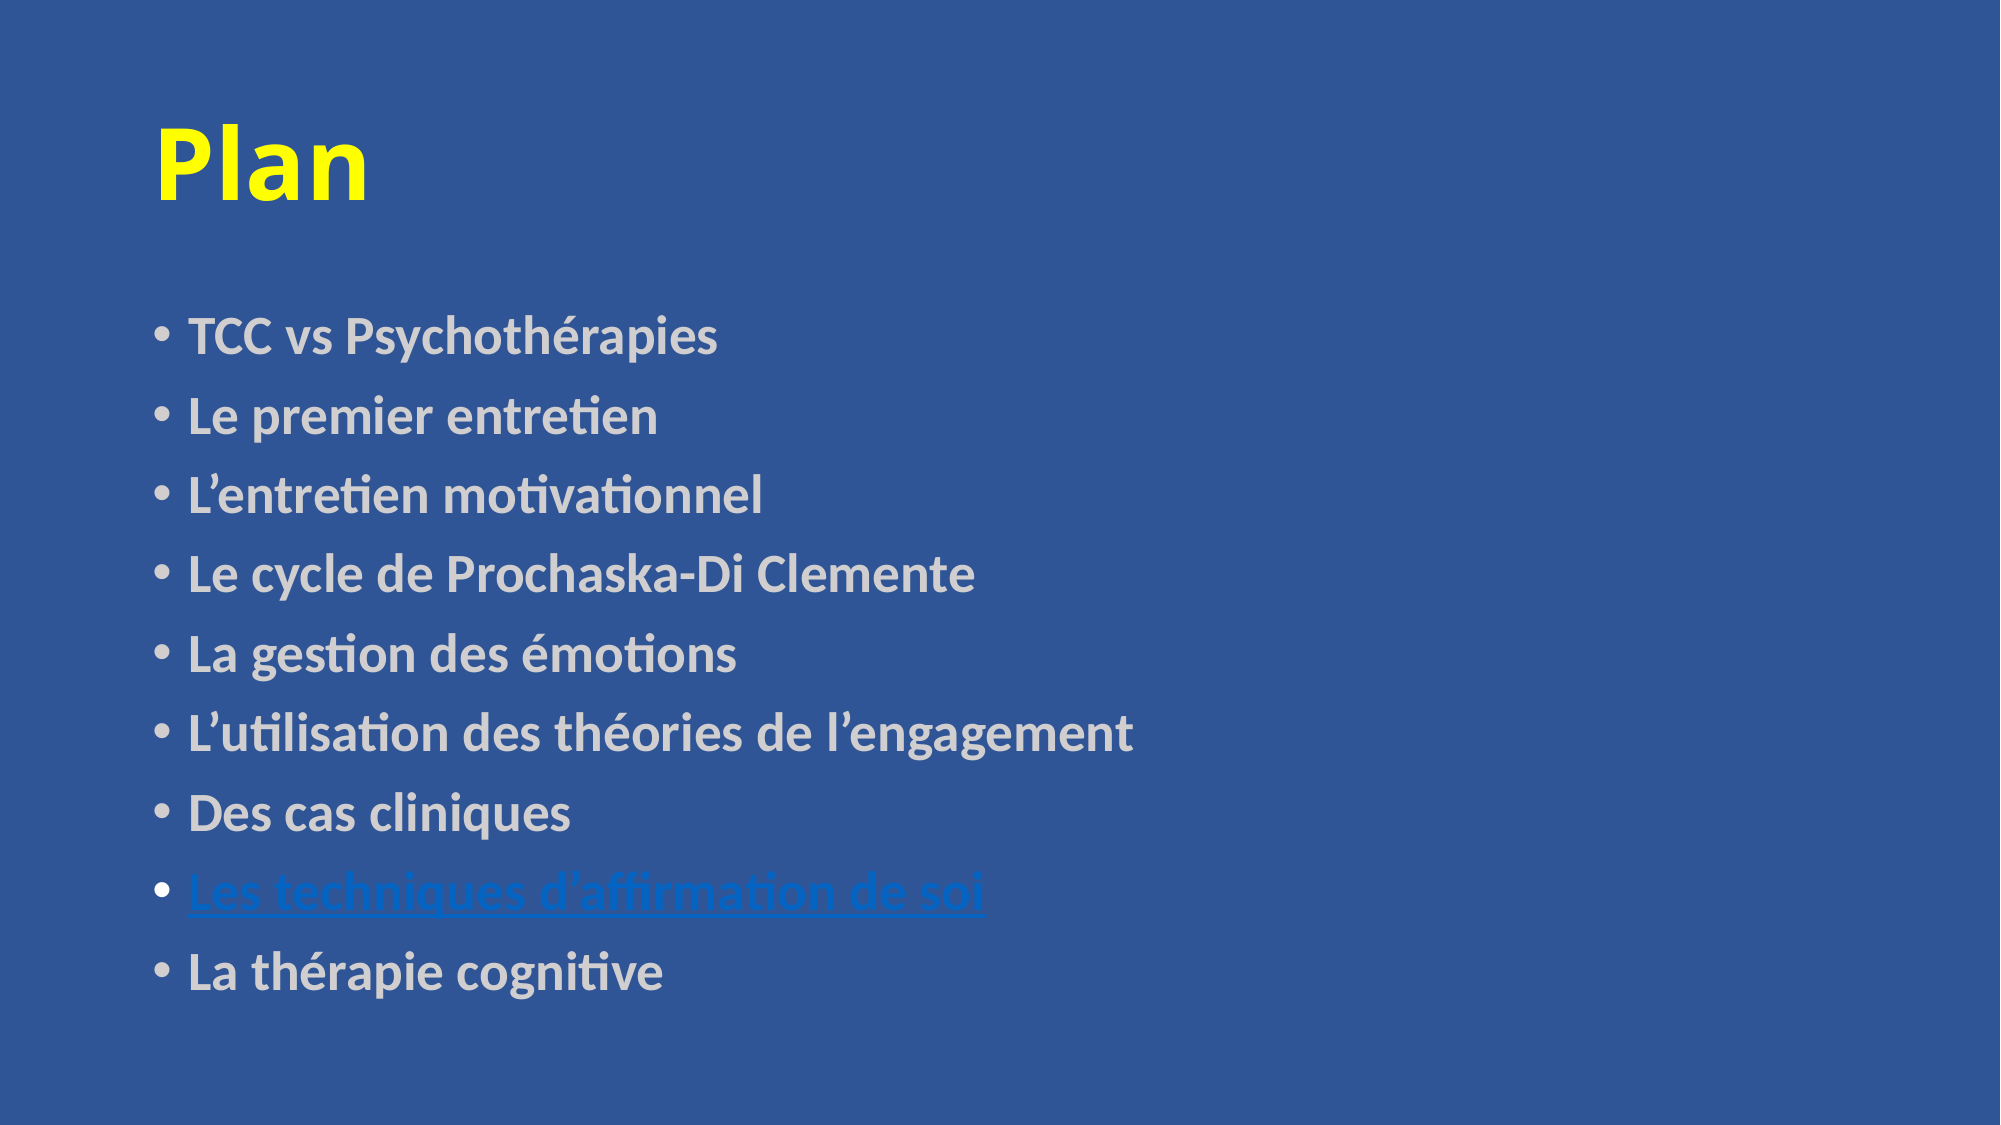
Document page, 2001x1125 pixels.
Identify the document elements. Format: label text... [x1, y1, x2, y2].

list TCC vs Psychothérapies Le premier entretien L’entretien motivationnel Le cycle de Prochaska-Di Clemente La gestion des émotions L’utilisation des théories de l’engagement Des cas cliniques Les techniques d’affirmation de soi La thérapie cognitive [137, 299, 1863, 1014]
title Plan [137, 59, 1863, 278]
